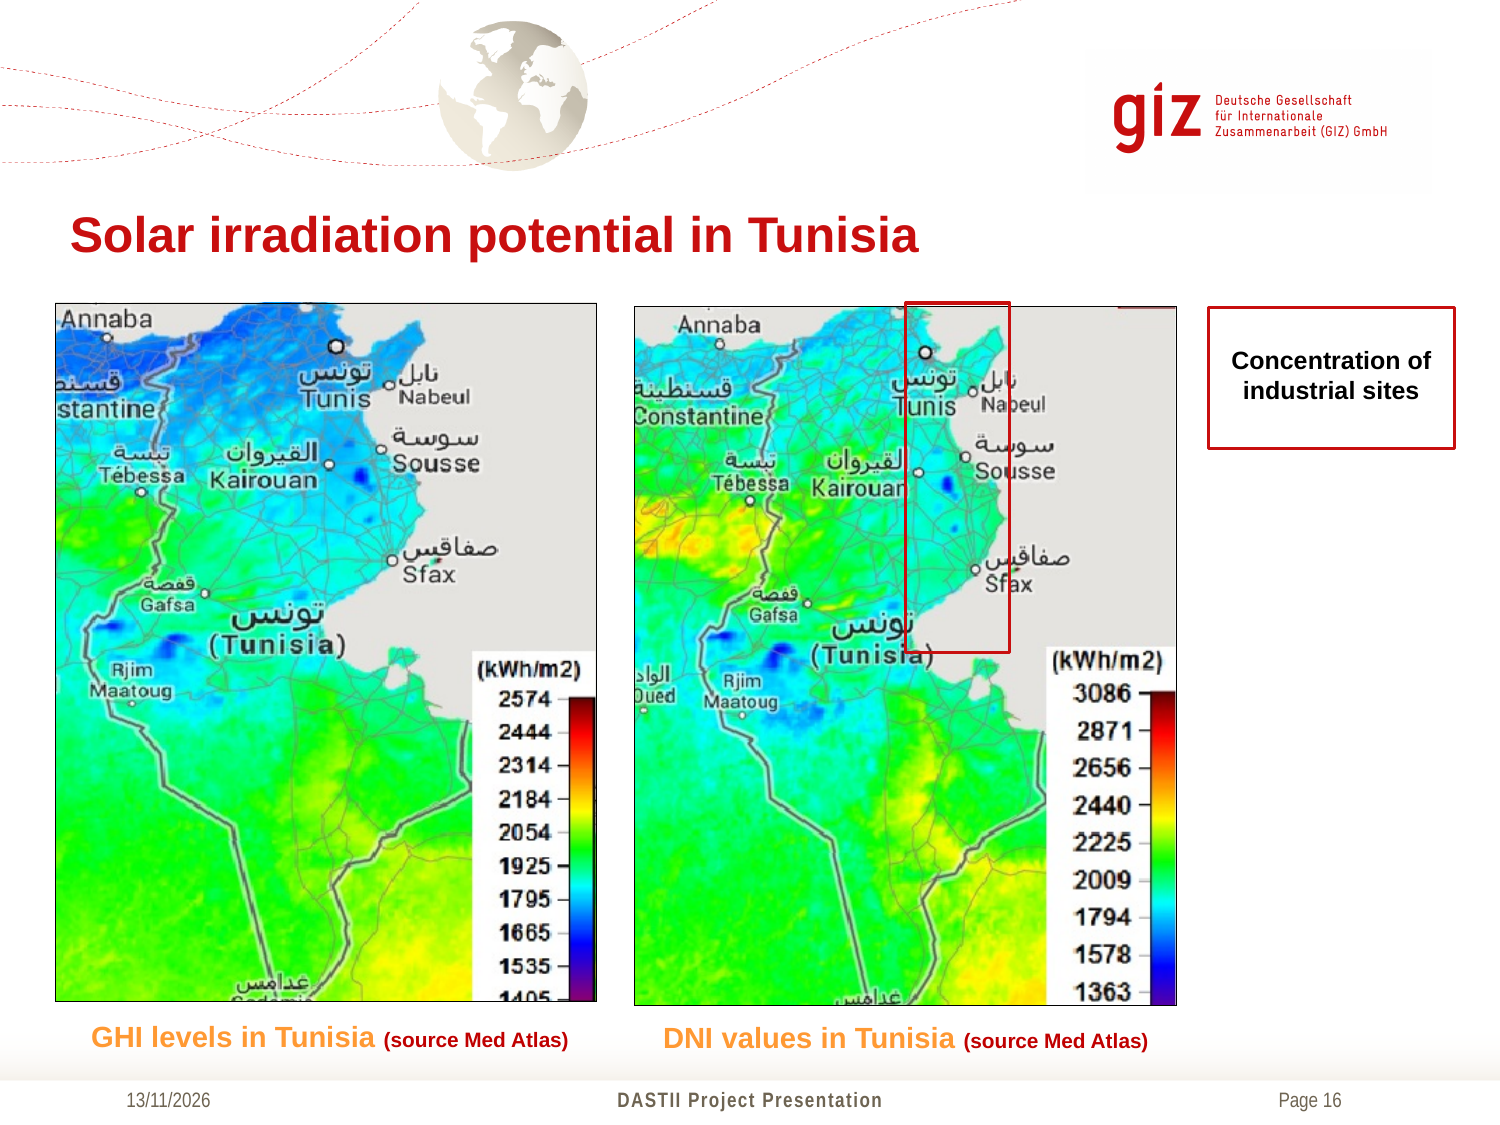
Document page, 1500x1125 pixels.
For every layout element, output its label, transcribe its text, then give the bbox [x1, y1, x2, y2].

text_box DNI values in Tunisia (source Med Atlas) [590, 1012, 1222, 1062]
footer DASTII Project Presentation [469, 1079, 1031, 1121]
text_box Concentration of industrial sites [1208, 307, 1455, 449]
picture [0, 0, 1500, 194]
picture [0, 302, 1500, 1081]
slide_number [111, 1079, 325, 1121]
text_box GHI levels in Tunisia (source Med Atlas) [14, 1011, 646, 1061]
text_box Solar irradiation potential in Tunisia [55, 195, 1331, 297]
